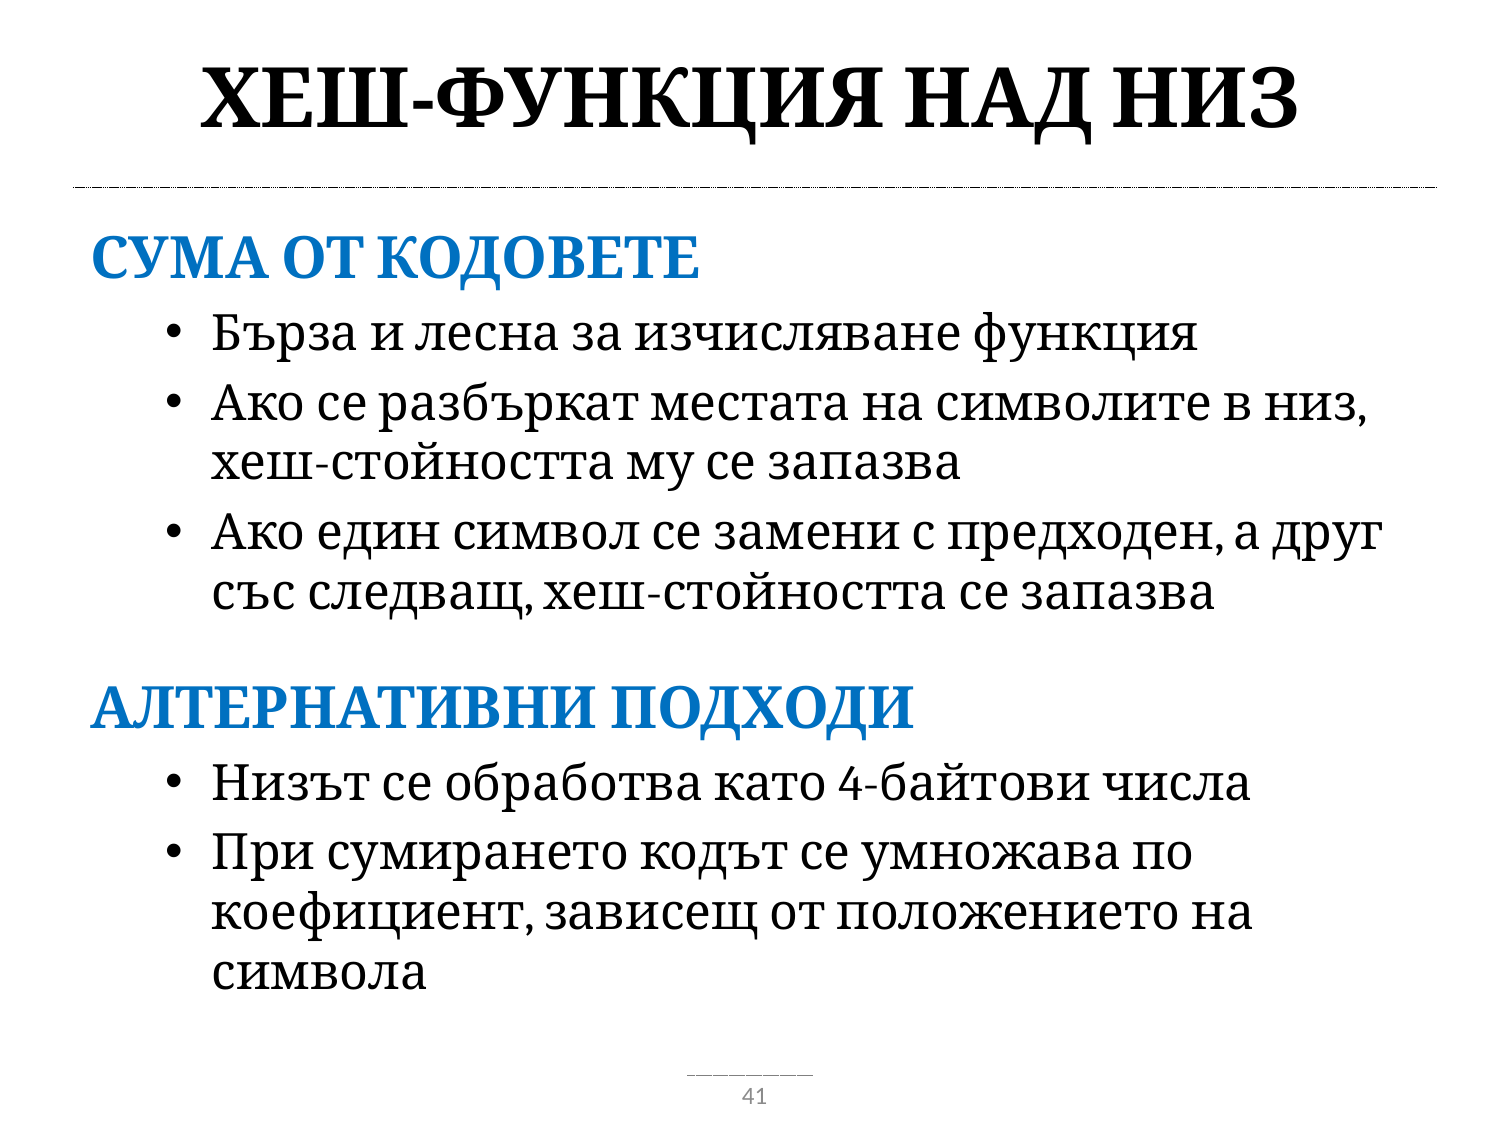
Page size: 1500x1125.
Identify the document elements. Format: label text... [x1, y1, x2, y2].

title Хеш-функция над низ [0, 0, 1500, 188]
list Сума от кодовете Бърза и лесна за изчисляване функция Ако се разбъркат местата на символите в низ, хеш-стойността му се запазва Ако един символ се замени с предходен, а друг със следващ, хеш-стойността се запазва Алтернативни подходи Низът се обработва като 4-байтови числа При сумирането кодът се умножава по коефициент, зависещ от положението на символа [75, 212, 1450, 1063]
slide_number 41 [579, 1065, 930, 1125]
